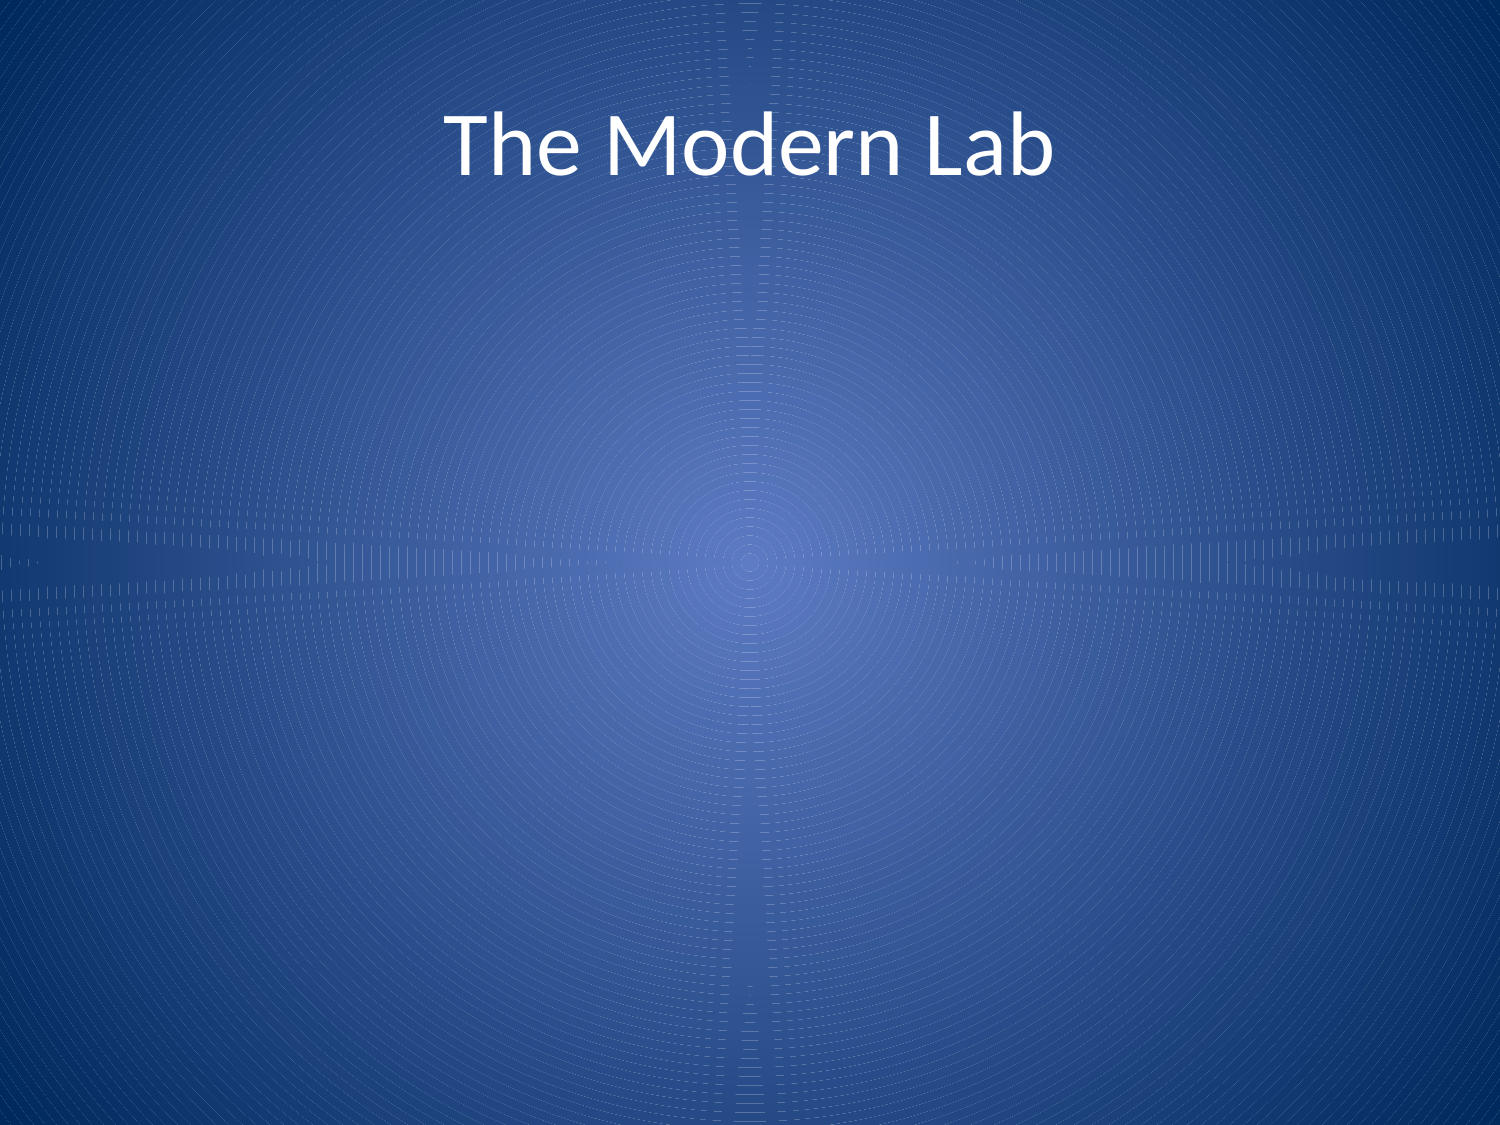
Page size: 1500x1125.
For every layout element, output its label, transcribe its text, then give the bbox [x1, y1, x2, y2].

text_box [99, 287, 1451, 1031]
title The Modern Lab [75, 45, 1425, 233]
